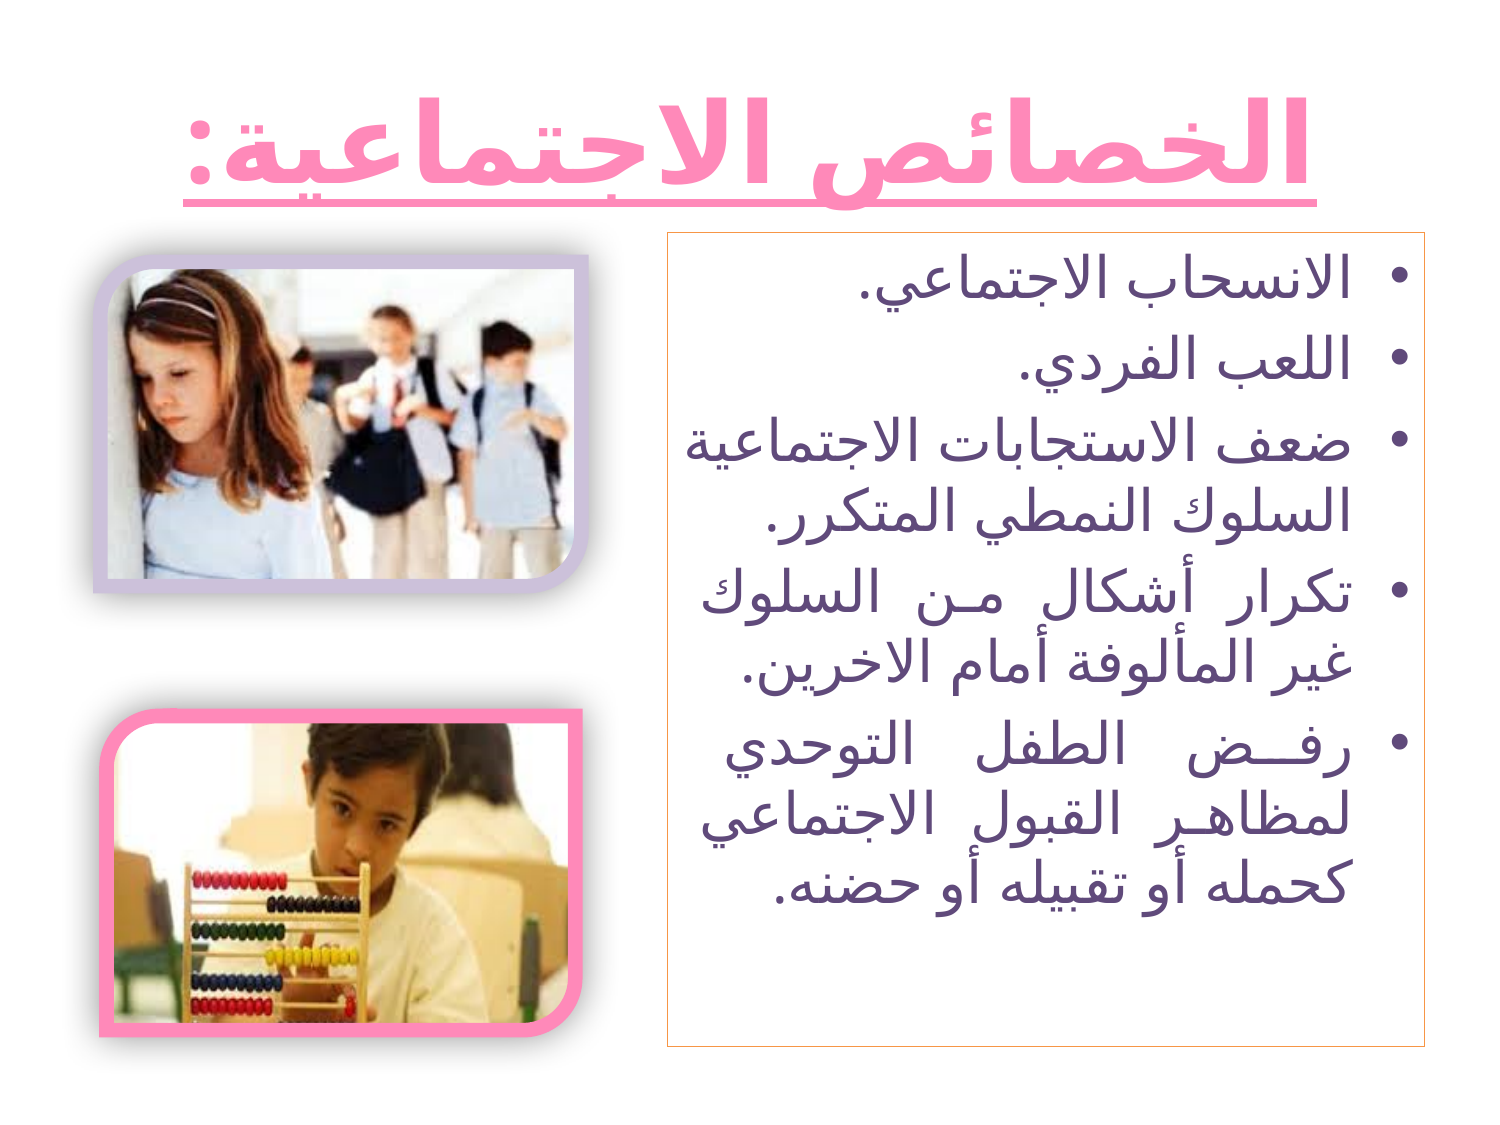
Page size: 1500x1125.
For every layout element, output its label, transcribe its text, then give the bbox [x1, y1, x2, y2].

picture [106, 715, 576, 1031]
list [100, 261, 582, 587]
title الخصائص الاجتماعية: [75, 45, 1425, 233]
list الانسحاب الاجتماعي. اللعب الفردي. ضعف الاستجابات الاجتماعية السلوك النمطي المتكرر. تكرار أشكال من السلوك غير المألوفة أمام الاخرين. رفض الطفل التوحدي لمظاهر القبول الاجتماعي كحمله أو تقبيله أو حضنه. [667, 232, 1425, 1047]
